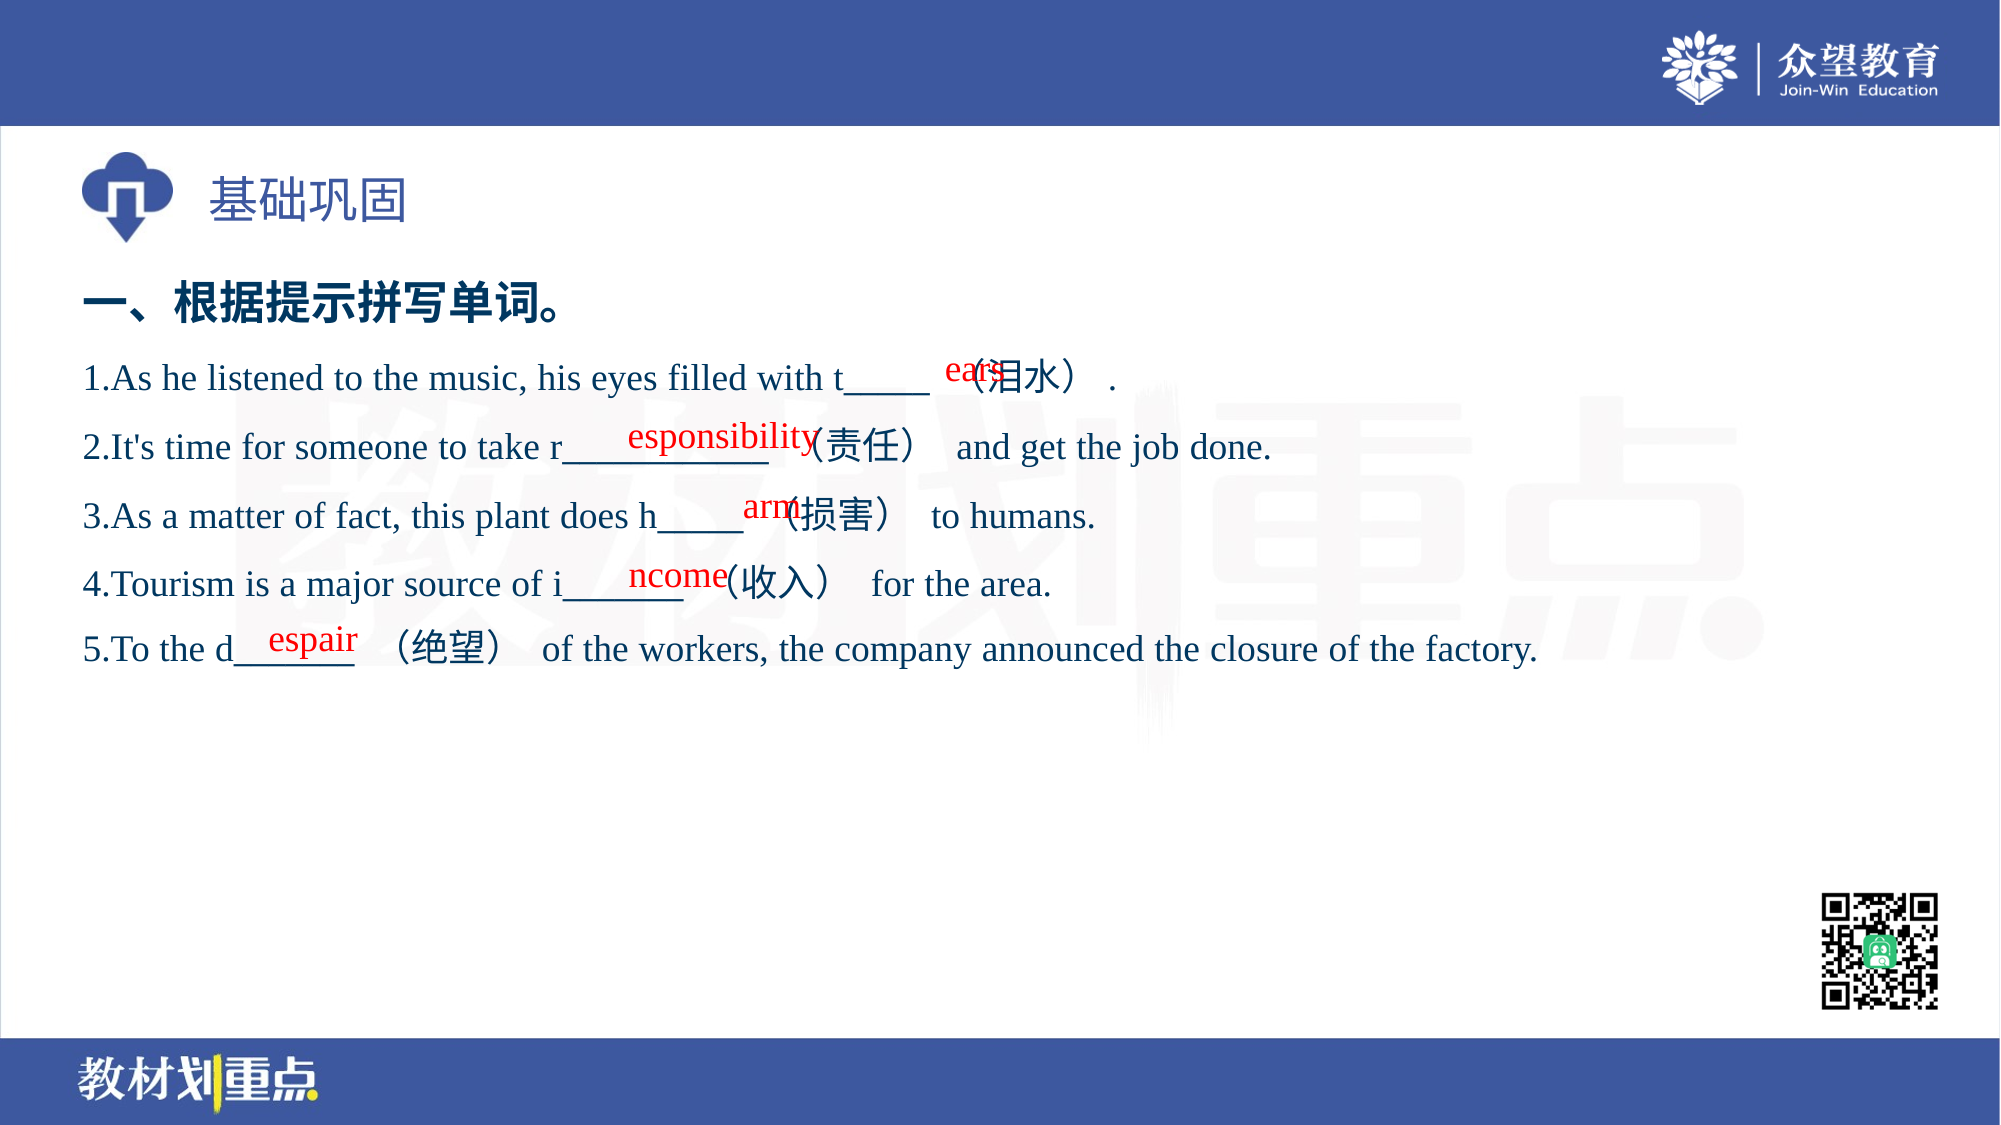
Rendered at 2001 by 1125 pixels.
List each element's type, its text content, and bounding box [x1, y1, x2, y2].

text_box 一、根据提示拼写单词。 [82, 247, 1817, 329]
text_box arm [729, 461, 815, 520]
picture [0, 0, 2000, 1125]
text_box ears [931, 324, 1019, 383]
text_box esponsibility [614, 391, 834, 450]
text_box 1.As he listened to the music, his eyes filled with t_____ （泪水）. 2.It's time for someone to take r____________ （责任） and get the job done. 3.As a matter of fact, this plant does h_____ （损害） to humans. 4.Tourism is a major source of i_______ （收入） for the area. 5.To the d_______ （绝望） of the workers, the company announced the closure of the factory. [82, 329, 1817, 663]
text_box espair [254, 593, 372, 652]
text_box ncome [615, 530, 743, 589]
